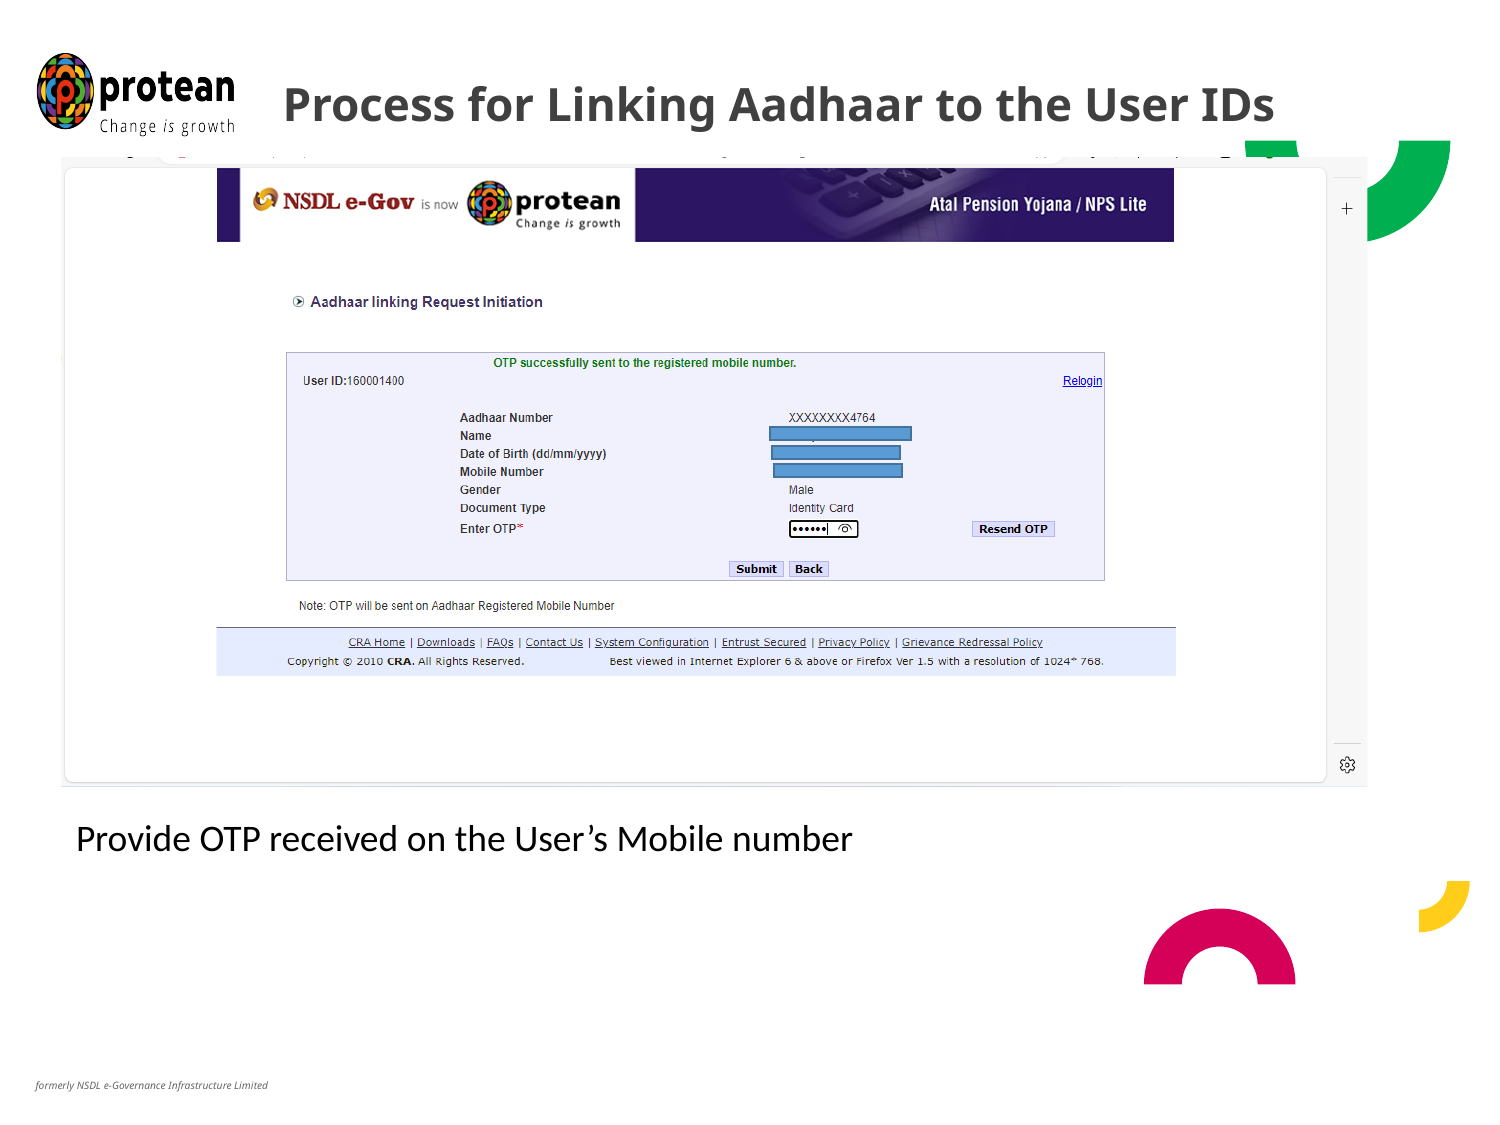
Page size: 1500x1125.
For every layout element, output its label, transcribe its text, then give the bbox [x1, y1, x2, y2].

text_box [1417, 880, 1471, 934]
text_box [1142, 912, 1297, 986]
text_box Provide OTP received on the User’s Mobile number [61, 806, 1428, 912]
picture [22, 0, 1368, 787]
text_box Process for Linking Aadhaar to the User IDs [245, 83, 1314, 157]
text_box [1243, 139, 1301, 157]
text_box [1368, 139, 1452, 243]
